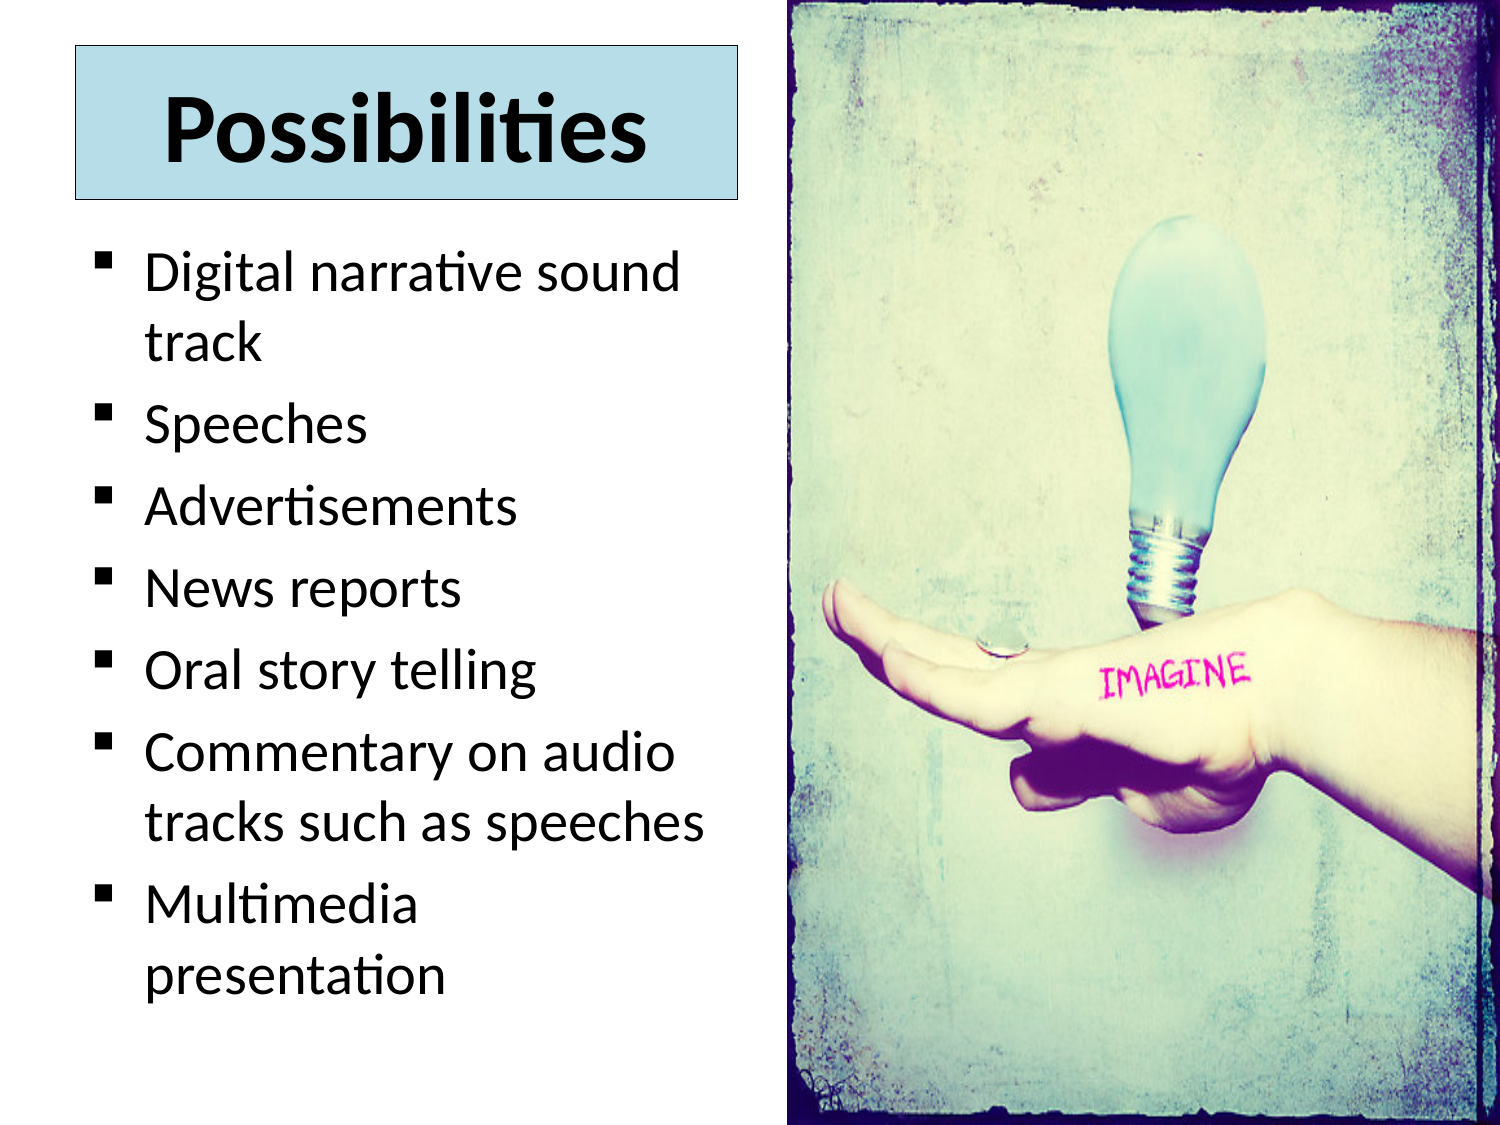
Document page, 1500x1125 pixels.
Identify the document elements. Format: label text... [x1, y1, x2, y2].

picture [787, 0, 1500, 1125]
title Possibilities [75, 45, 738, 200]
list Digital narrative sound track Speeches Advertisements News reports Oral story telling Commentary on audio tracks such as speeches Multimedia presentation [75, 224, 738, 1075]
